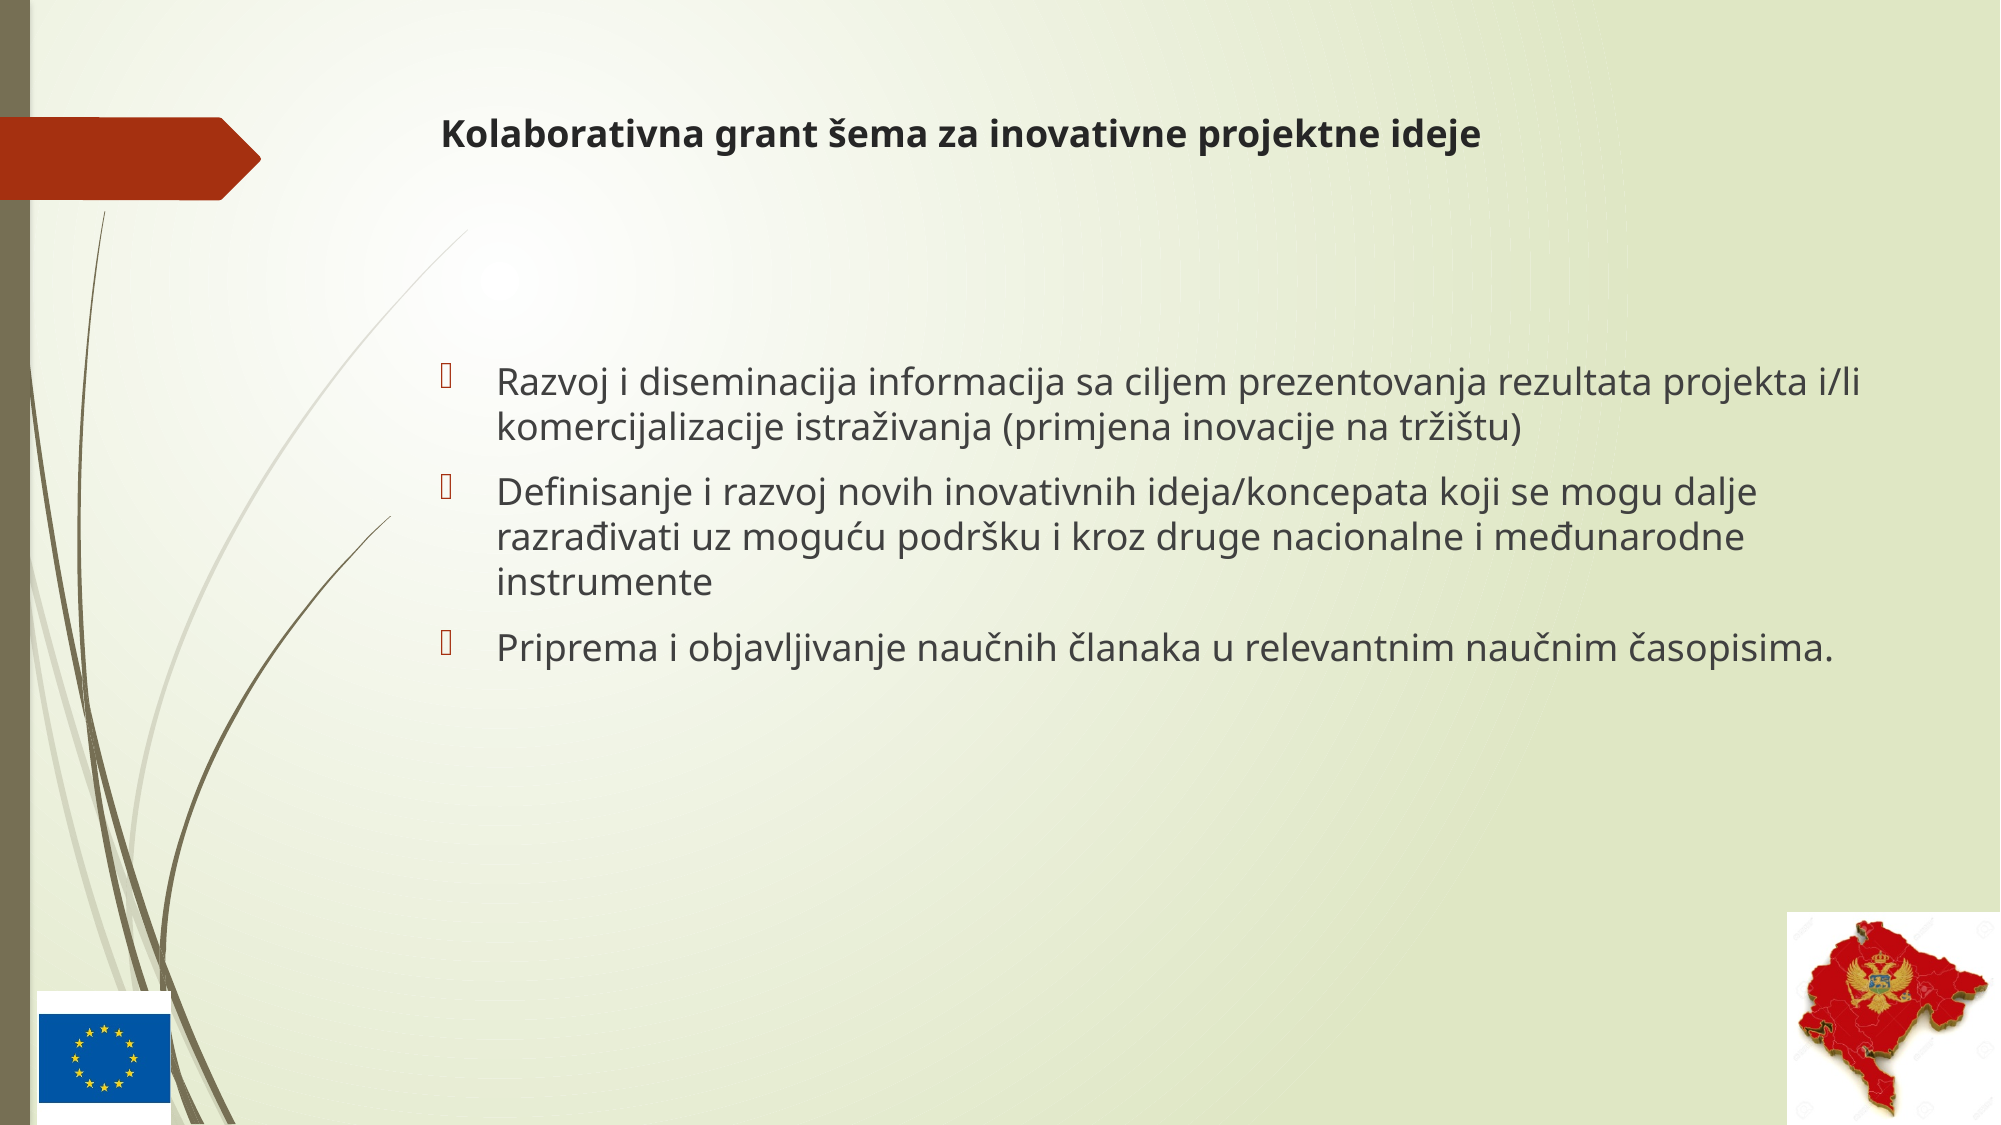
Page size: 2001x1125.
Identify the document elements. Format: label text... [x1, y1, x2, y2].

list Razvoj i diseminacija informacija sa ciljem prezentovanja rezultata projekta i/li komercijalizacije istraživanja (primjena inovacije na tržištu) Definisanje i razvoj novih inovativnih ideja/koncepata koji se mogu dalje razrađivati uz moguću podršku i kroz druge nacionalne i međunarodne instrumente Priprema i objavljivanje naučnih članaka u relevantnim naučnim časopisima. [424, 350, 1888, 970]
picture [37, 991, 172, 1125]
title Kolaborativna grant šema za inovativne projektne ideje [425, 102, 1888, 313]
picture [1787, 912, 2000, 1125]
